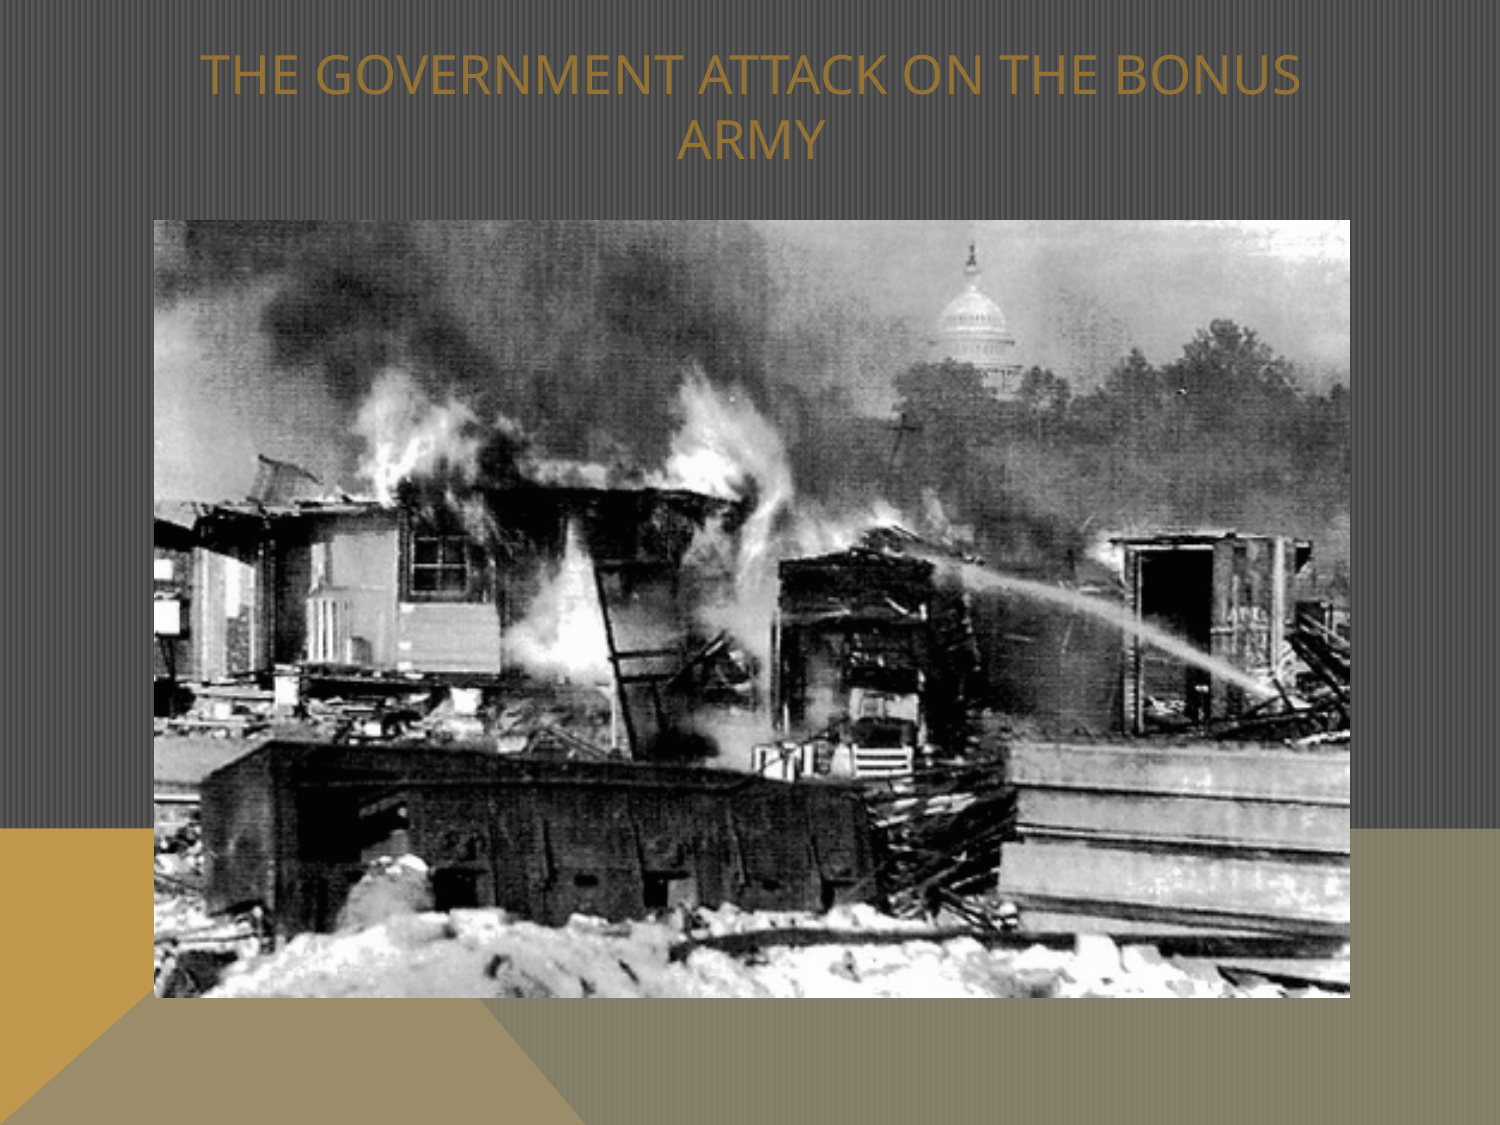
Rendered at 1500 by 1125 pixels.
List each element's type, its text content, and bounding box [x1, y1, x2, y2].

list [153, 219, 1351, 998]
title The Government attack on the Bonus Army [135, 60, 1369, 150]
